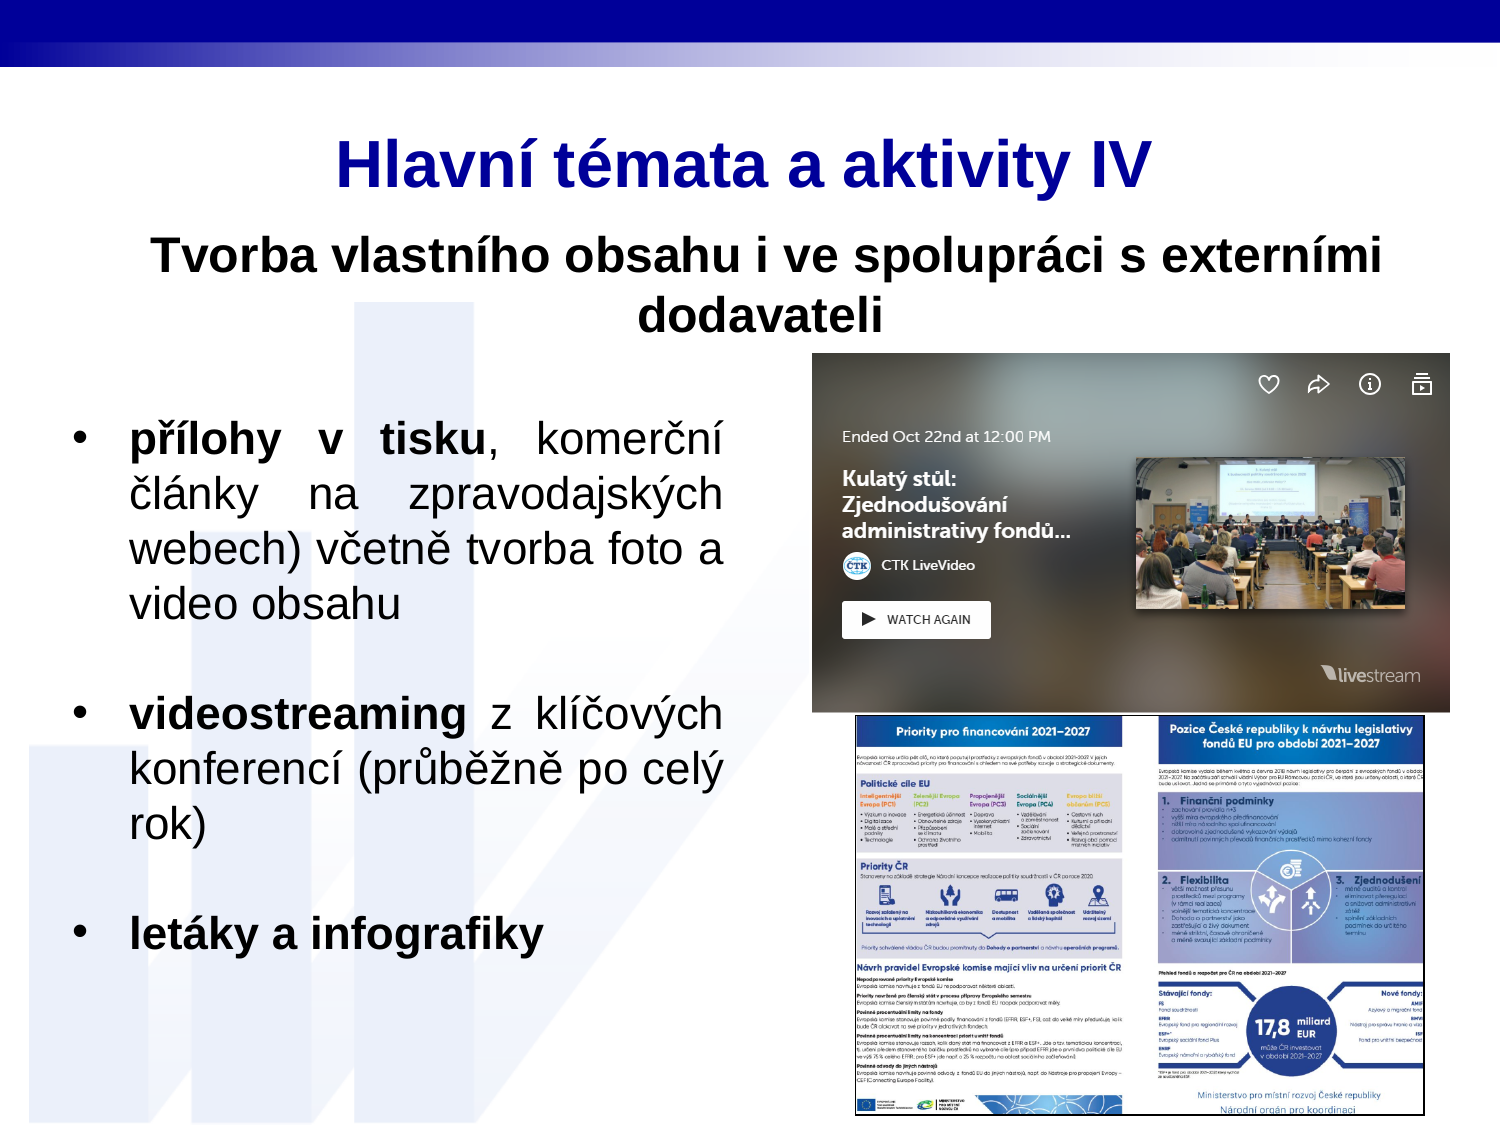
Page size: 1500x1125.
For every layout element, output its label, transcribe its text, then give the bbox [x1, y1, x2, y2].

title Hlavní témata a aktivity IV [64, 113, 1425, 197]
picture [29, 302, 1451, 1125]
text_box přílohy v tisku, komerční články na zpravodajských webech) včetně tvorba foto a video obsahu videostreaming z klíčových konferencí (průběžně po celý rok) letáky a infografiky [58, 401, 740, 966]
text_box Tvorba vlastního obsahu i ve spolupráci s externími dodavateli [76, 215, 1459, 350]
